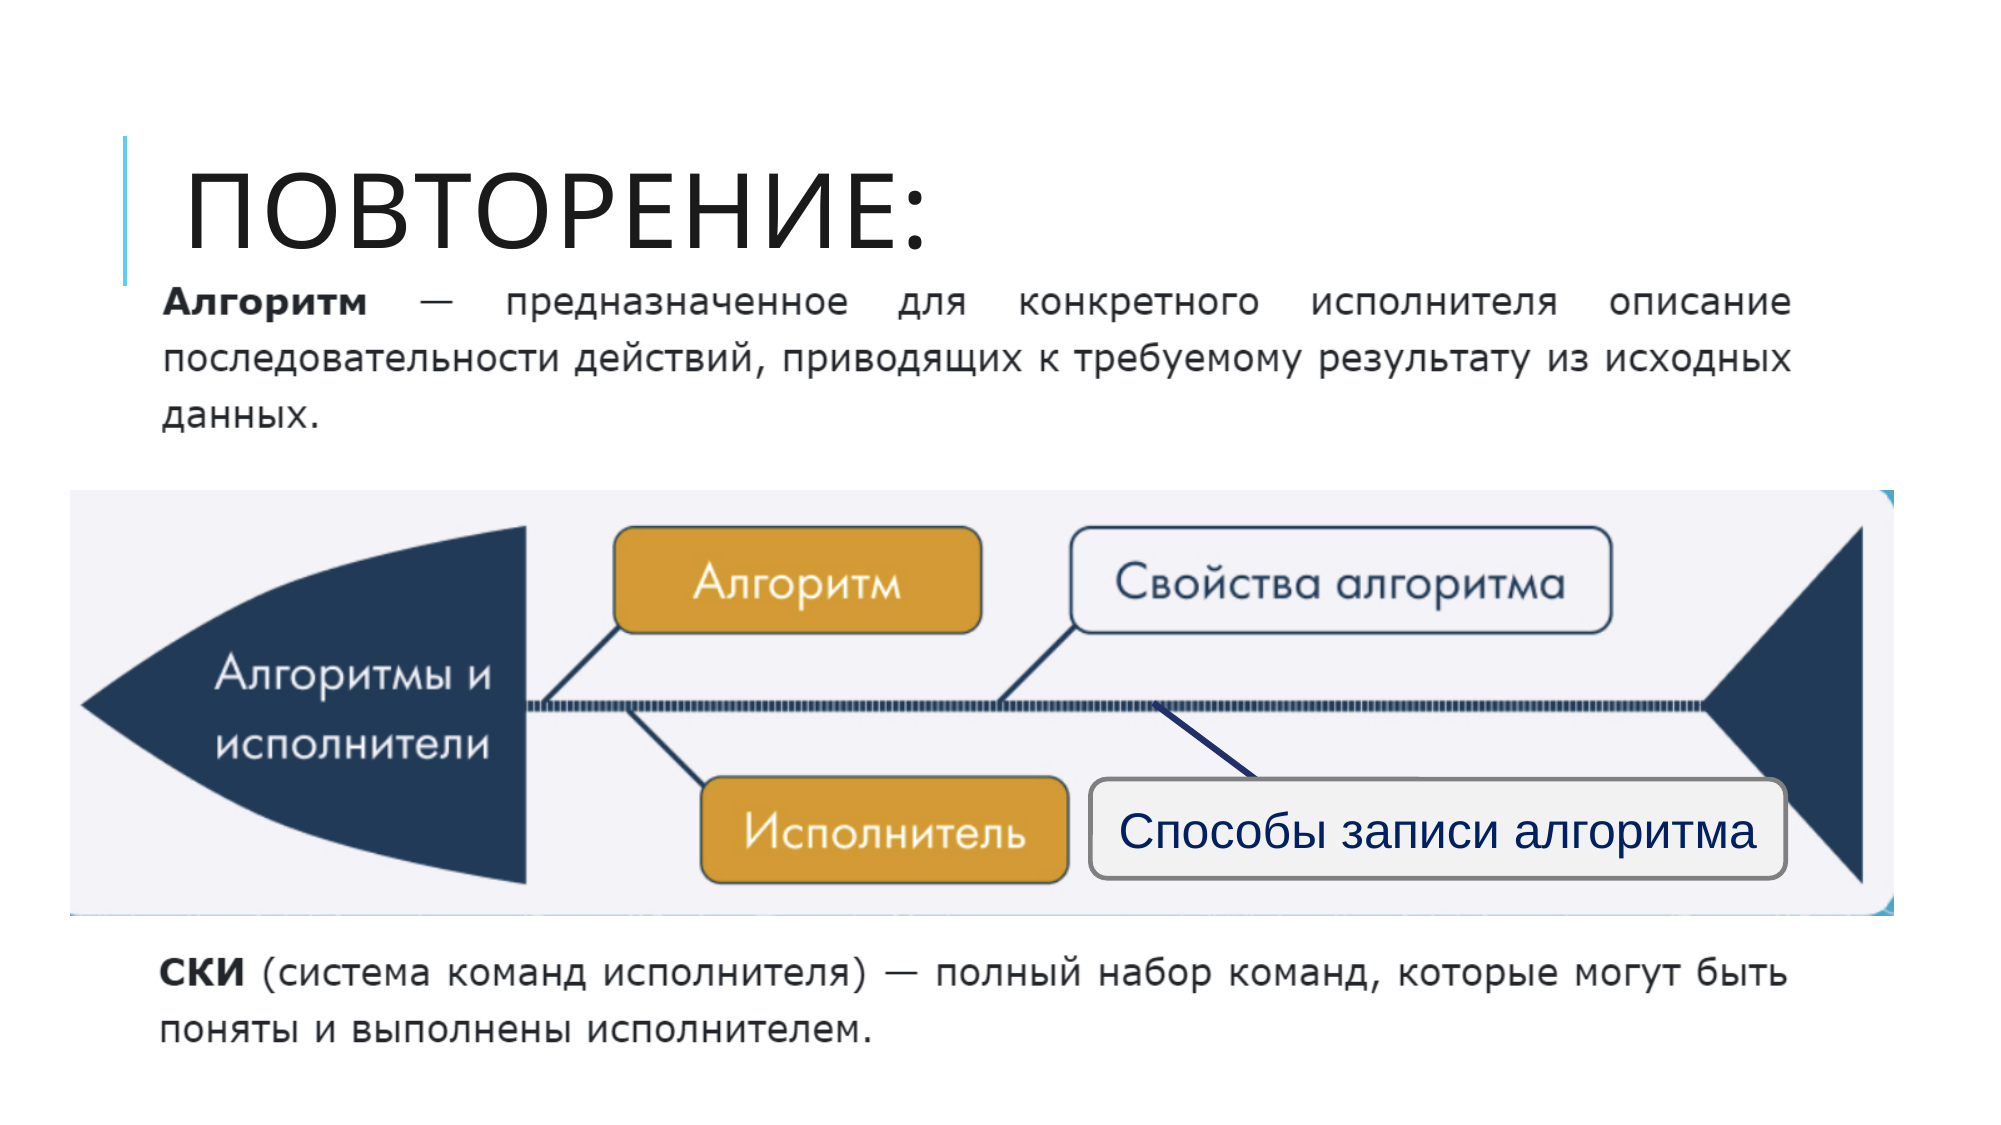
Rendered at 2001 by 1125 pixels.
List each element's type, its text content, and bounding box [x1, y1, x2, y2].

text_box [1153, 702, 1282, 799]
picture [151, 940, 1813, 1071]
picture [141, 257, 1811, 448]
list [70, 489, 1894, 916]
title Повторение: [168, 96, 1763, 254]
